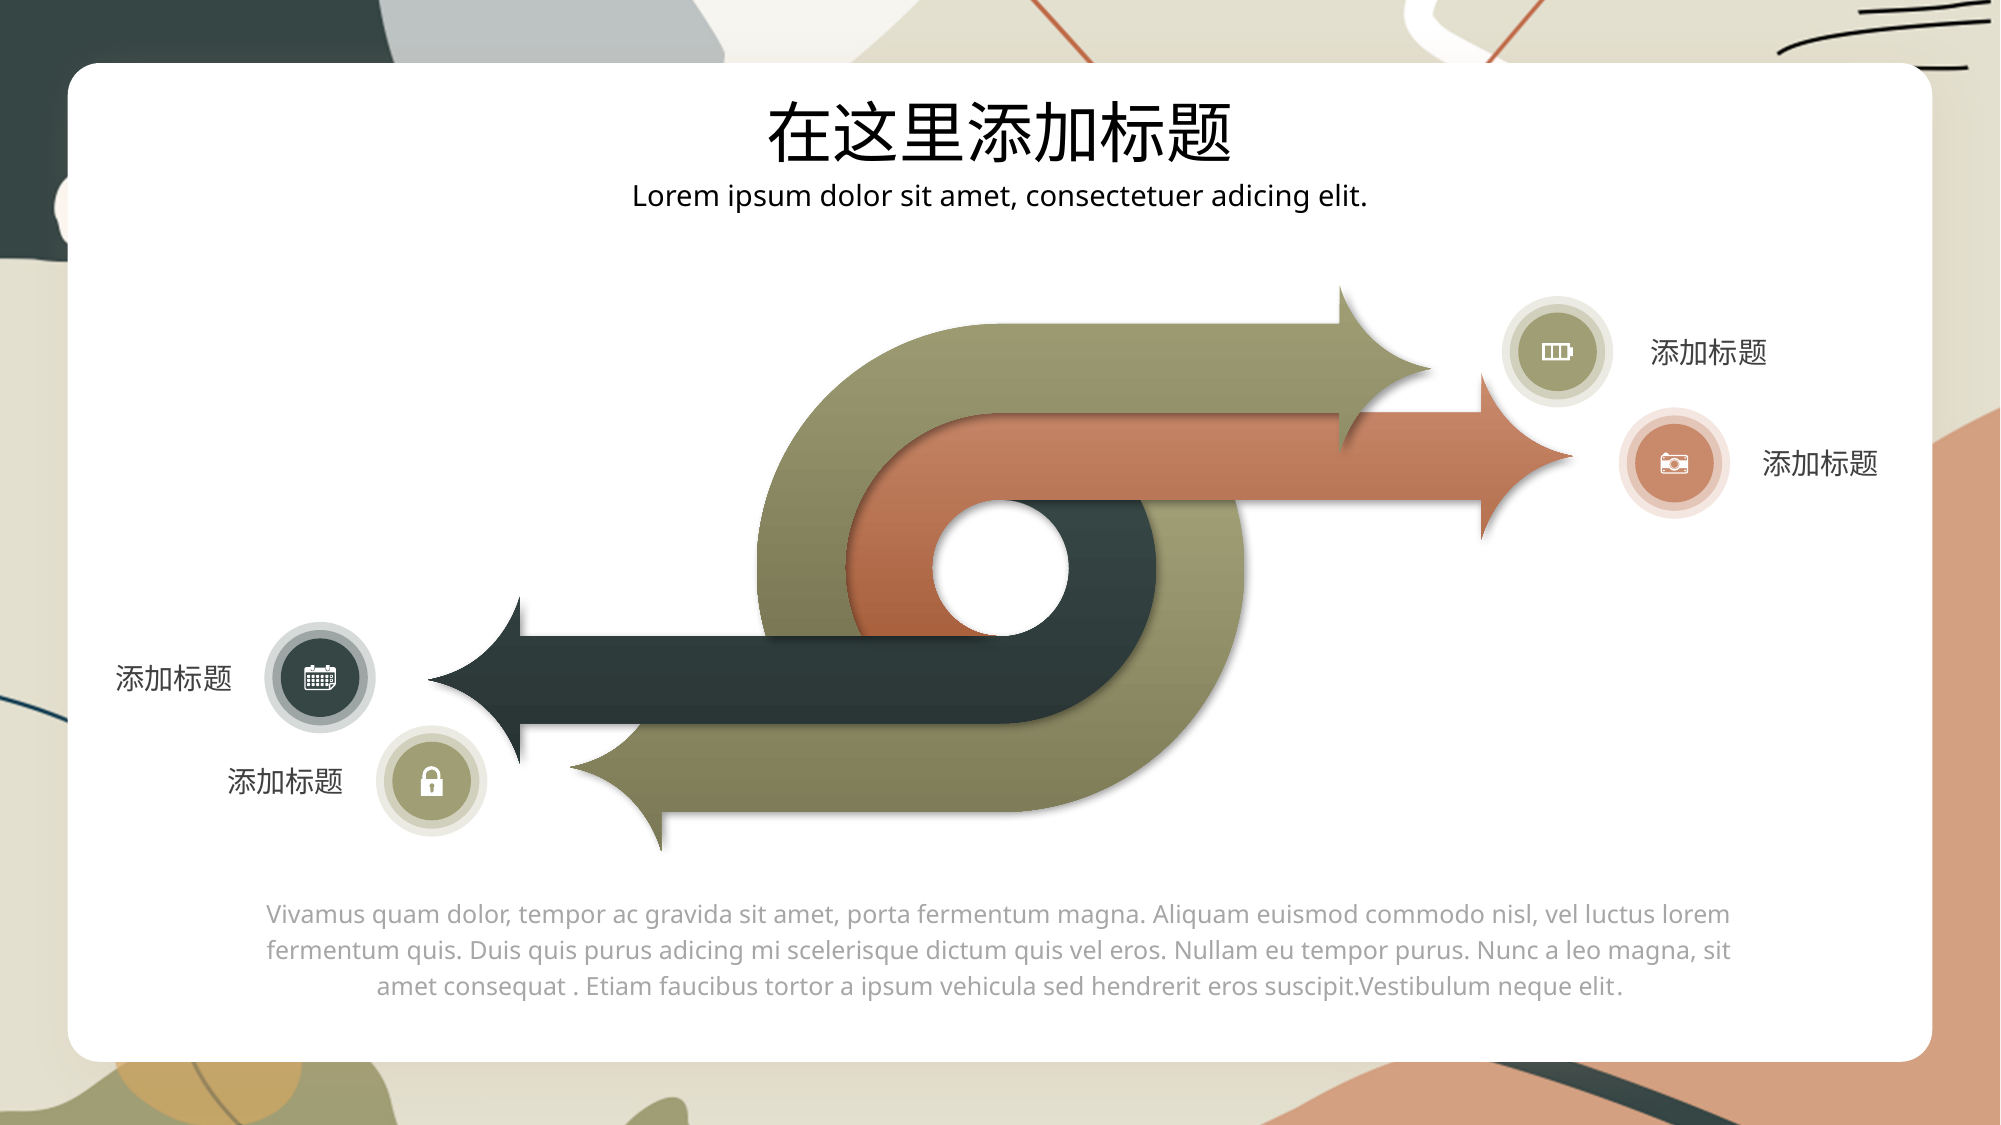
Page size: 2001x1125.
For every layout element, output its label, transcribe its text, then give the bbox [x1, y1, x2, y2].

text_box Vivamus quam dolor, tempor ac gravida sit amet, porta fermentum magna. Aliquam euismod commodo nisl, vel luctus lorem fermentum quis. Duis quis purus adicing mi scelerisque dictum quis vel eros. Nullam eu tempor purus. Nunc a leo magna, sit amet consequat . Etiam faucibus tortor a ipsum vehicula sed hendrerit eros suscipit.Vestibulum neque elit. [239, 884, 1761, 1008]
text_box [1542, 343, 1573, 361]
text_box [271, 628, 369, 727]
text_box [1517, 311, 1598, 393]
text_box [279, 637, 361, 719]
text_box [374, 724, 489, 838]
text_box [1634, 422, 1715, 504]
text_box 添加标题 [1635, 326, 1783, 377]
text_box [382, 732, 481, 830]
text_box [1508, 303, 1607, 401]
text_box [427, 510, 1157, 764]
text_box 在这里添加标题 [751, 83, 1249, 169]
text_box [856, 372, 1573, 637]
text_box [756, 285, 1432, 637]
text_box [391, 740, 473, 822]
picture [0, 0, 2001, 1125]
text_box 添加标题 [100, 652, 248, 703]
text_box [569, 510, 1245, 851]
text_box [1500, 295, 1615, 409]
text_box [1625, 414, 1724, 512]
text_box 添加标题 [1747, 437, 1894, 489]
text_box [420, 766, 443, 796]
text_box [1617, 406, 1732, 520]
text_box [1660, 452, 1689, 474]
text_box [263, 620, 377, 735]
text_box 添加标题 [212, 755, 359, 806]
text_box [304, 665, 336, 691]
text_box Lorem ipsum dolor sit amet, consectetuer adicing elit. [616, 169, 1384, 220]
